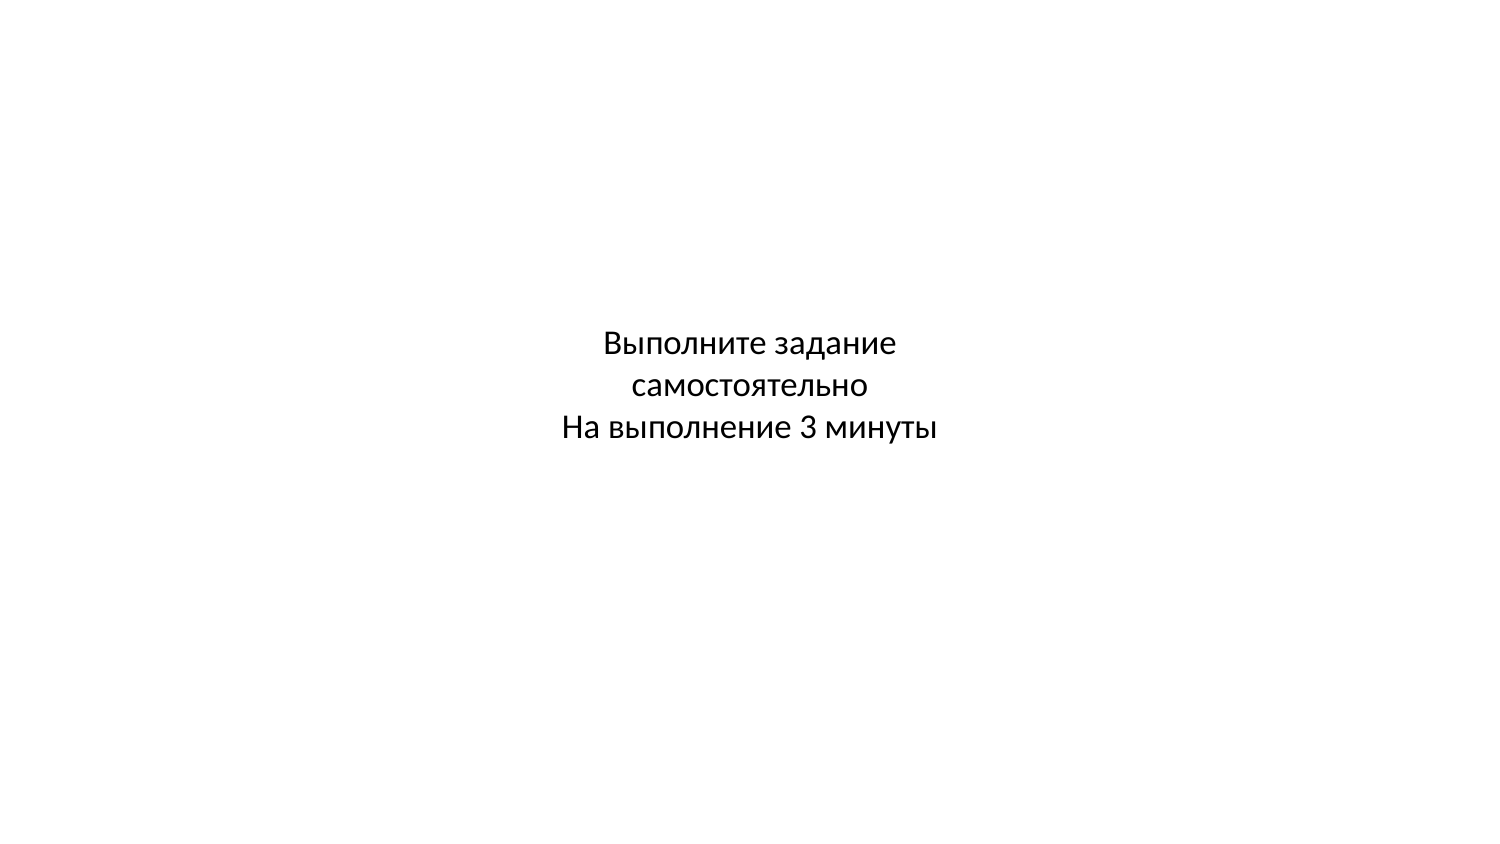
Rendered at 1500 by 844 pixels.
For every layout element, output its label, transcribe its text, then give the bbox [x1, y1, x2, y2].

title Выполните задание самостоятельно На выполнение 3 минуты [75, 311, 1425, 453]
